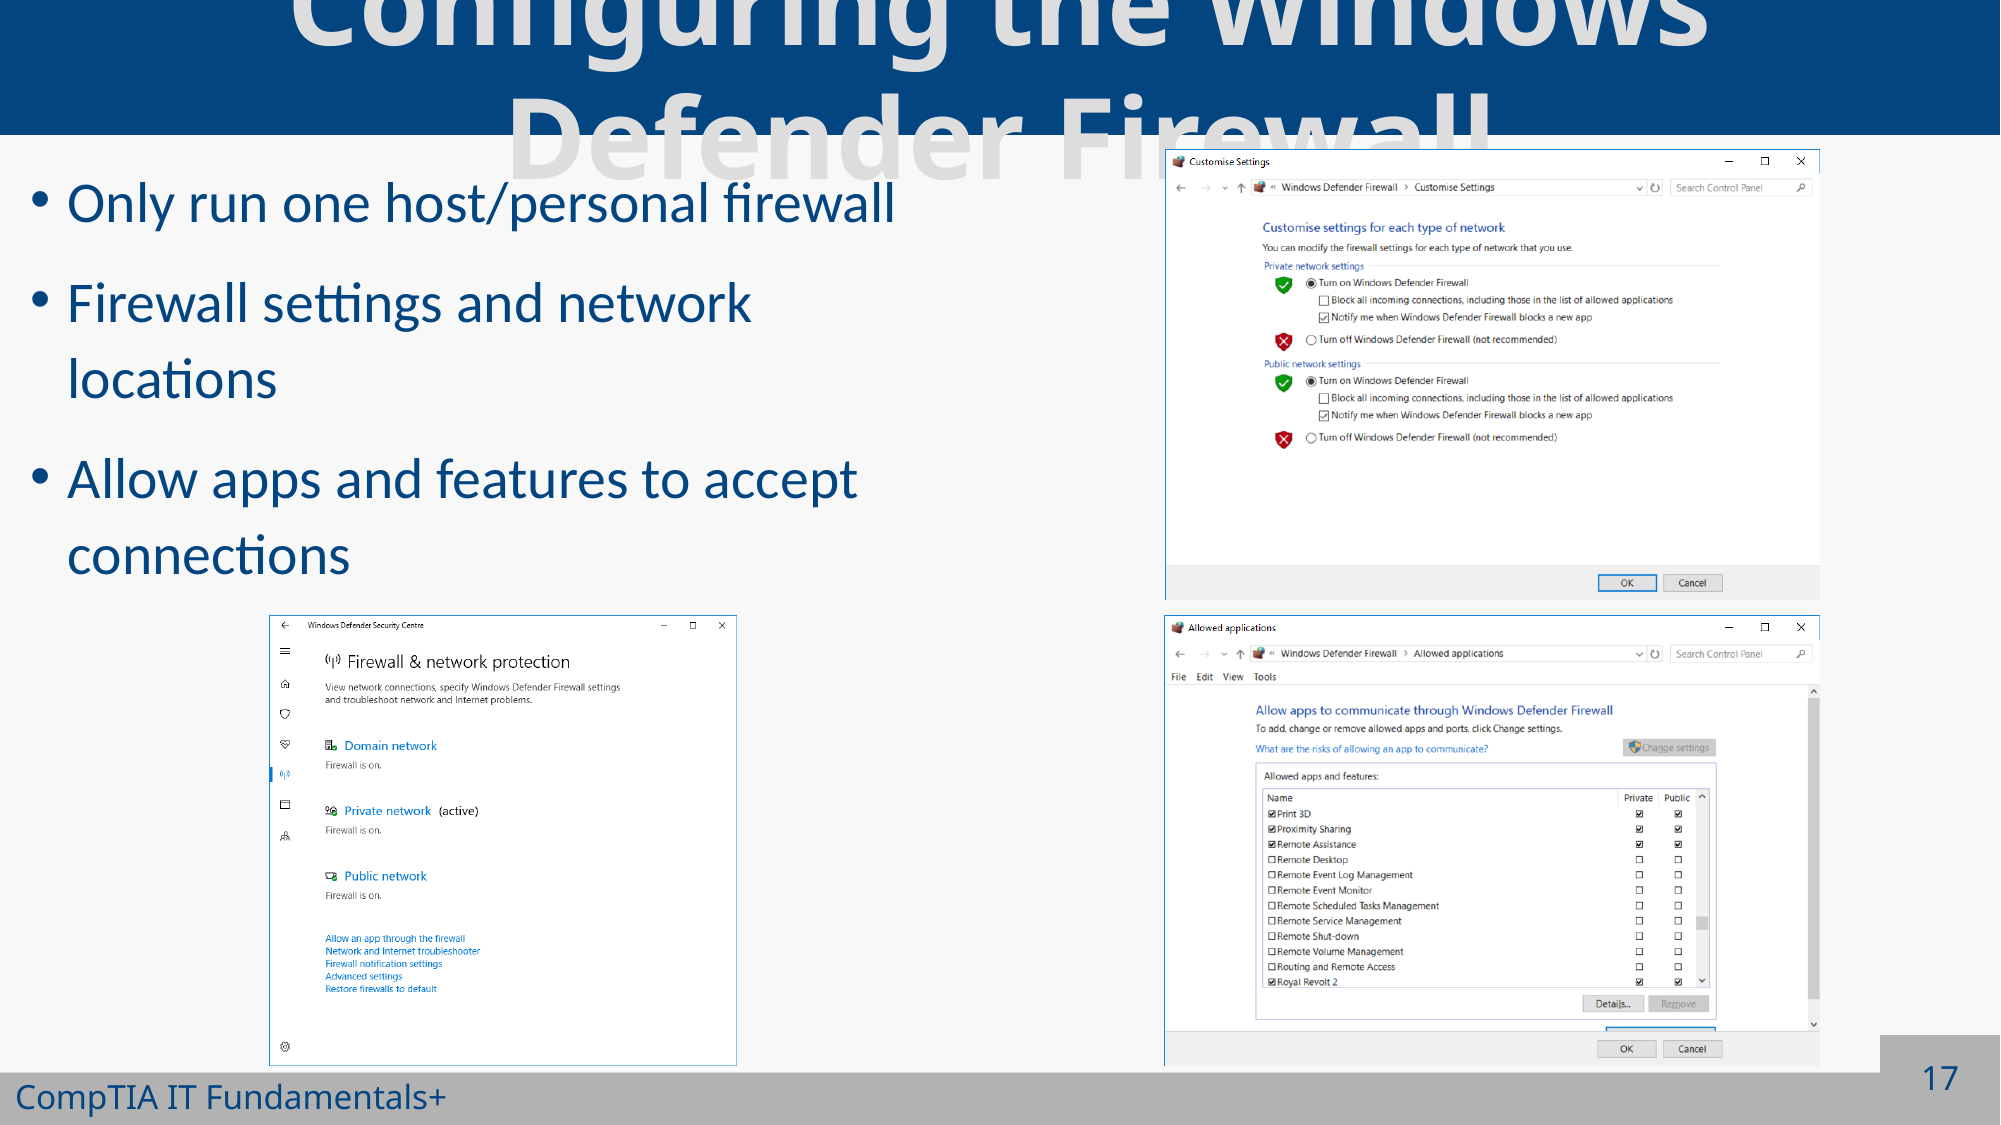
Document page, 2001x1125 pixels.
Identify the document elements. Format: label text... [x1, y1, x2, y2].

title Configuring the Windows Defender Firewall [0, 0, 2000, 135]
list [1164, 615, 1820, 1066]
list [269, 615, 737, 1066]
list Only run one host/personal firewall Firewall settings and network locations Allow apps and features to accept connections [15, 149, 990, 600]
slide_number 17 [1880, 1035, 2000, 1125]
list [1165, 149, 1820, 600]
footer CompTIA IT Fundamentals+ [0, 1072, 1880, 1125]
